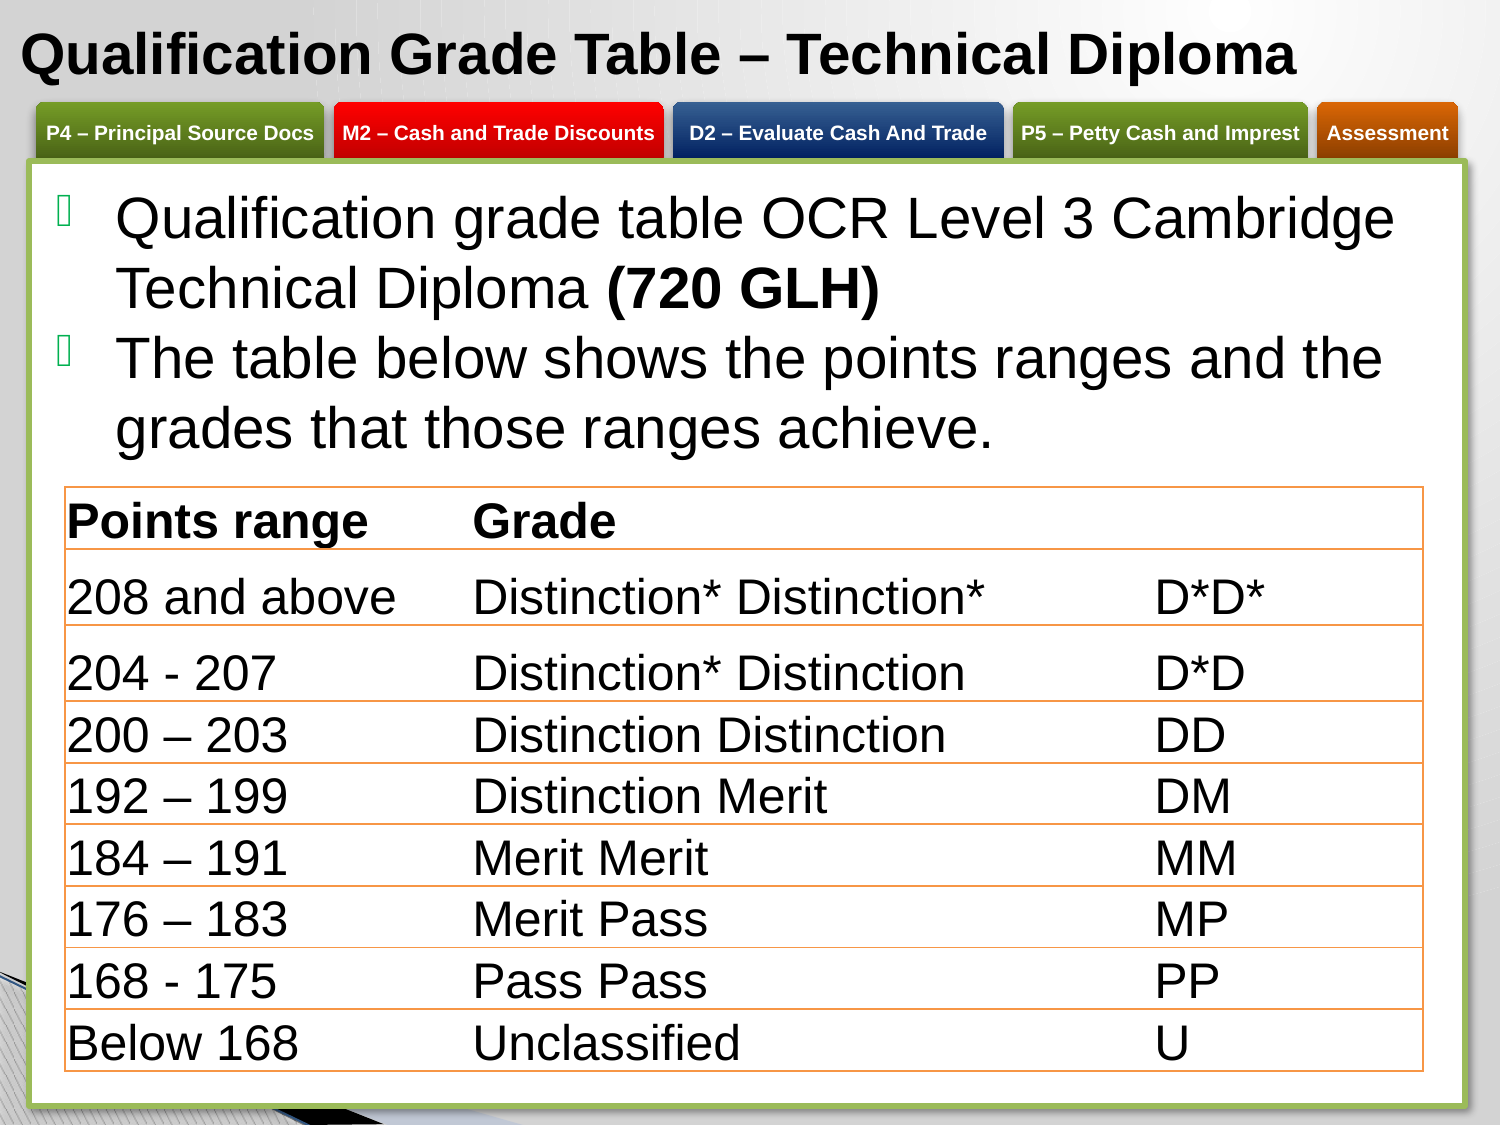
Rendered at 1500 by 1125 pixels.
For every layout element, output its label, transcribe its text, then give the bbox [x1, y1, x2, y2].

table_cell Pass Pass [471, 948, 1153, 1008]
picture [281, 1114, 303, 1125]
table_cell Merit Pass [471, 887, 1153, 947]
text_box Qualification grade table OCR Level 3 Cambridge Technical Diploma (720 GLH) The table below shows the points ranges and the grades that those ranges achieve. [41, 172, 1447, 468]
table_cell Below 168 [66, 1010, 471, 1070]
text_box e [551, 0, 603, 5]
table_header Grade [471, 488, 1153, 548]
table_cell MP [1153, 887, 1422, 947]
table_cell 168 - 175 [66, 948, 471, 1008]
table_header Points range [66, 488, 471, 548]
table_cell 200 – 203 [66, 702, 471, 762]
table_cell Merit Merit [471, 825, 1153, 885]
table_header [1153, 488, 1422, 548]
table_cell 204 - 207 [66, 626, 471, 700]
table_cell Distinction* Distinction* [471, 550, 1153, 624]
table_cell 192 – 199 [66, 764, 471, 823]
title Qualification Grade Table – Technical Diploma [5, 0, 1447, 102]
table_cell MM [1153, 825, 1422, 885]
table_cell PP [1153, 948, 1422, 1008]
table_cell Distinction* Distinction [471, 626, 1153, 700]
table_cell U [1153, 1010, 1422, 1070]
table_cell DM [1153, 764, 1422, 823]
table_cell 208 and above [66, 550, 471, 624]
table_cell DD [1153, 702, 1422, 762]
table_cell 184 – 191 [66, 825, 471, 885]
table_cell 176 – 183 [66, 887, 471, 947]
table_cell Unclassified [471, 1010, 1153, 1070]
table_cell D*D* [1153, 550, 1422, 624]
table_cell Distinction Distinction [471, 702, 1153, 762]
table_cell Distinction Merit [471, 764, 1153, 823]
table_cell D*D [1153, 626, 1422, 700]
